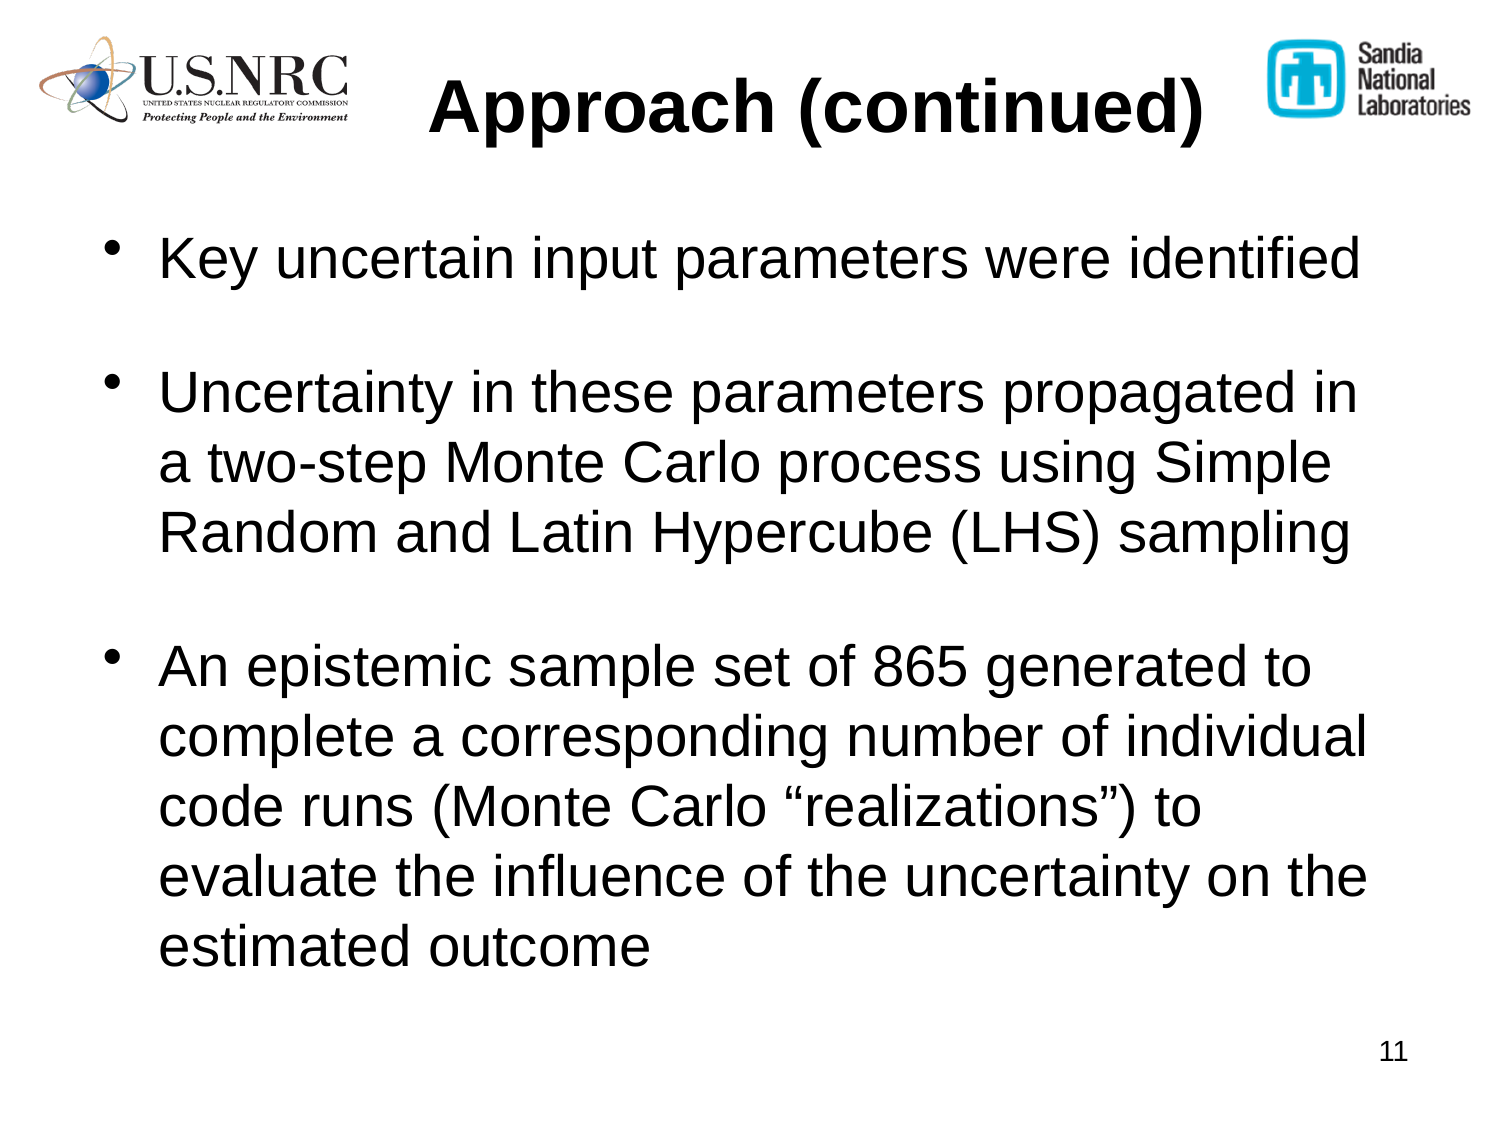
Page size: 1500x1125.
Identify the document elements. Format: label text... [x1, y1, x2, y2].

list Key uncertain input parameters were identified Uncertainty in these parameters propagated in a two-step Monte Carlo process using Simple Random and Latin Hypercube (LHS) sampling An epistemic sample set of 865 generated to complete a corresponding number of individual code runs (Monte Carlo “realizations”) to evaluate the influence of the uncertainty on the estimated outcome [87, 212, 1388, 1026]
title Approach (continued) [412, 49, 1263, 163]
picture [1262, 33, 1475, 126]
picture [37, 33, 350, 126]
slide_number 11 [1362, 1024, 1426, 1103]
